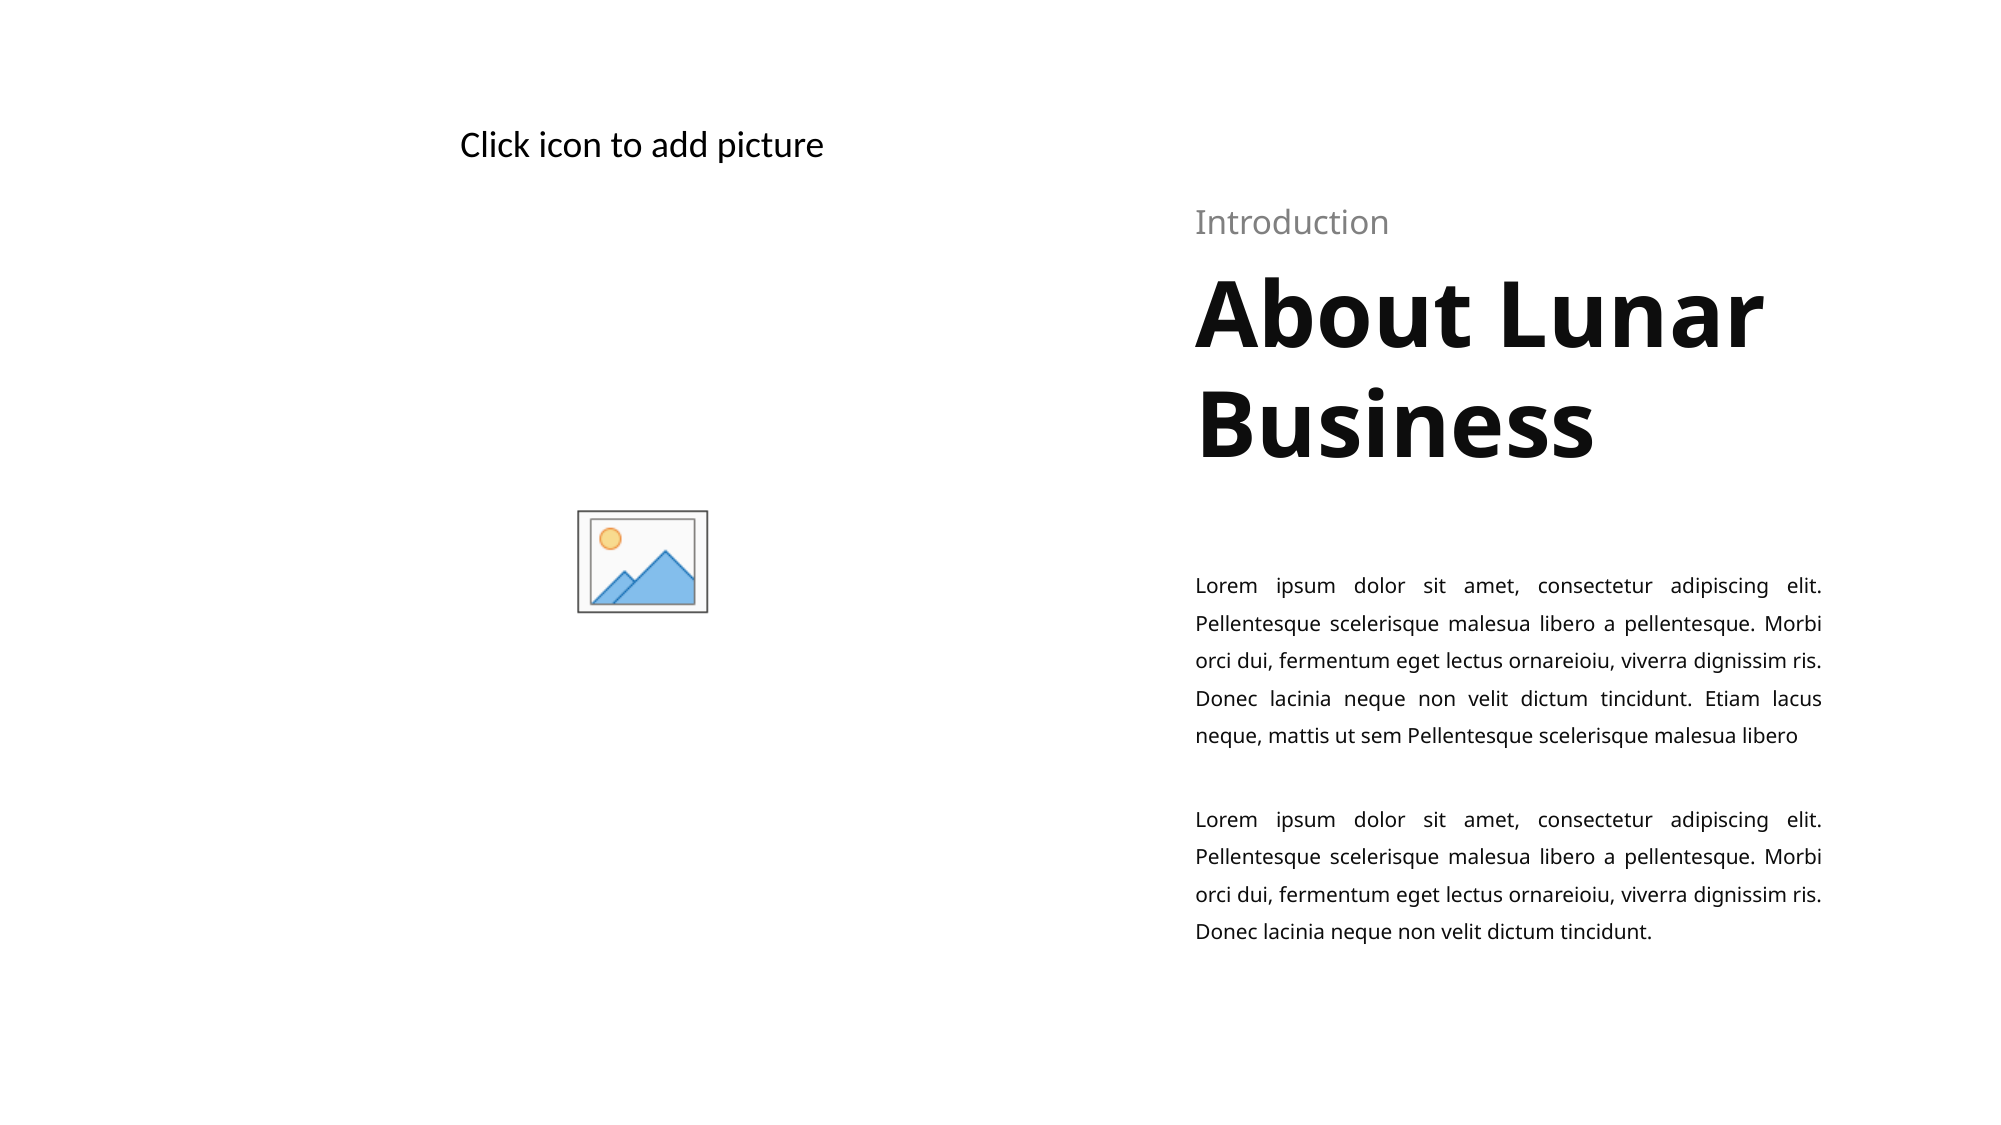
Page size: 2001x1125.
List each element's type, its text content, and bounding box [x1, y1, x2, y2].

text_box Lorem ipsum dolor sit amet, consectetur adipiscing elit. Pellentesque scelerisque malesua libero a pellentesque. Morbi orci dui, fermentum eget lectus ornareioiu, viverra dignissim ris. Donec lacinia neque non velit dictum tincidunt. Etiam lacus neque, mattis ut sem Pellentesque scelerisque malesua libero [1180, 553, 1837, 756]
picture [211, 112, 1074, 1012]
text_box Introduction [1180, 193, 1437, 249]
text_box Lorem ipsum dolor sit amet, consectetur adipiscing elit. Pellentesque scelerisque malesua libero a pellentesque. Morbi orci dui, fermentum eget lectus ornareioiu, viverra dignissim ris. Donec lacinia neque non velit dictum tincidunt. [1180, 786, 1837, 952]
text_box About Lunar Business [1180, 248, 1894, 484]
